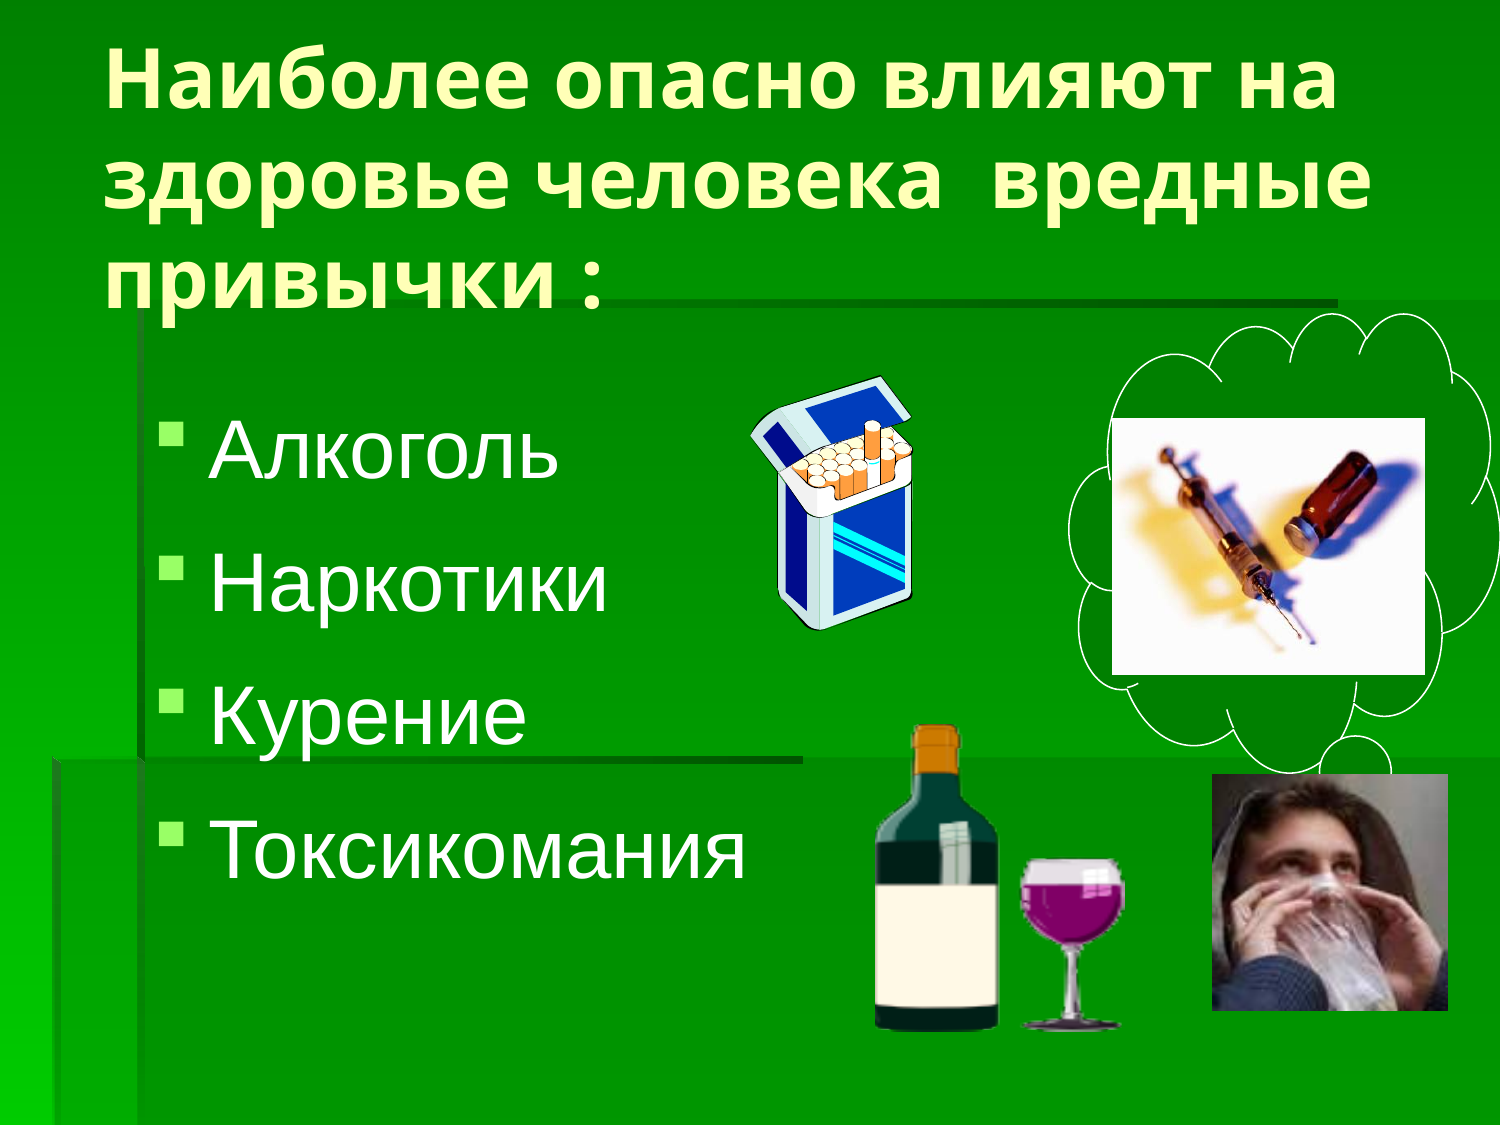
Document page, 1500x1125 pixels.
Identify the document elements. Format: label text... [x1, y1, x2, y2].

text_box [1068, 312, 1500, 772]
picture [1212, 774, 1449, 1011]
title Наиболее опасно влияют на здоровье человека вредные привычки : [87, 74, 1451, 276]
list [874, 724, 1126, 1032]
list Алкоголь Наркотики Курение Токсикомания [137, 387, 782, 1001]
picture [749, 374, 917, 636]
